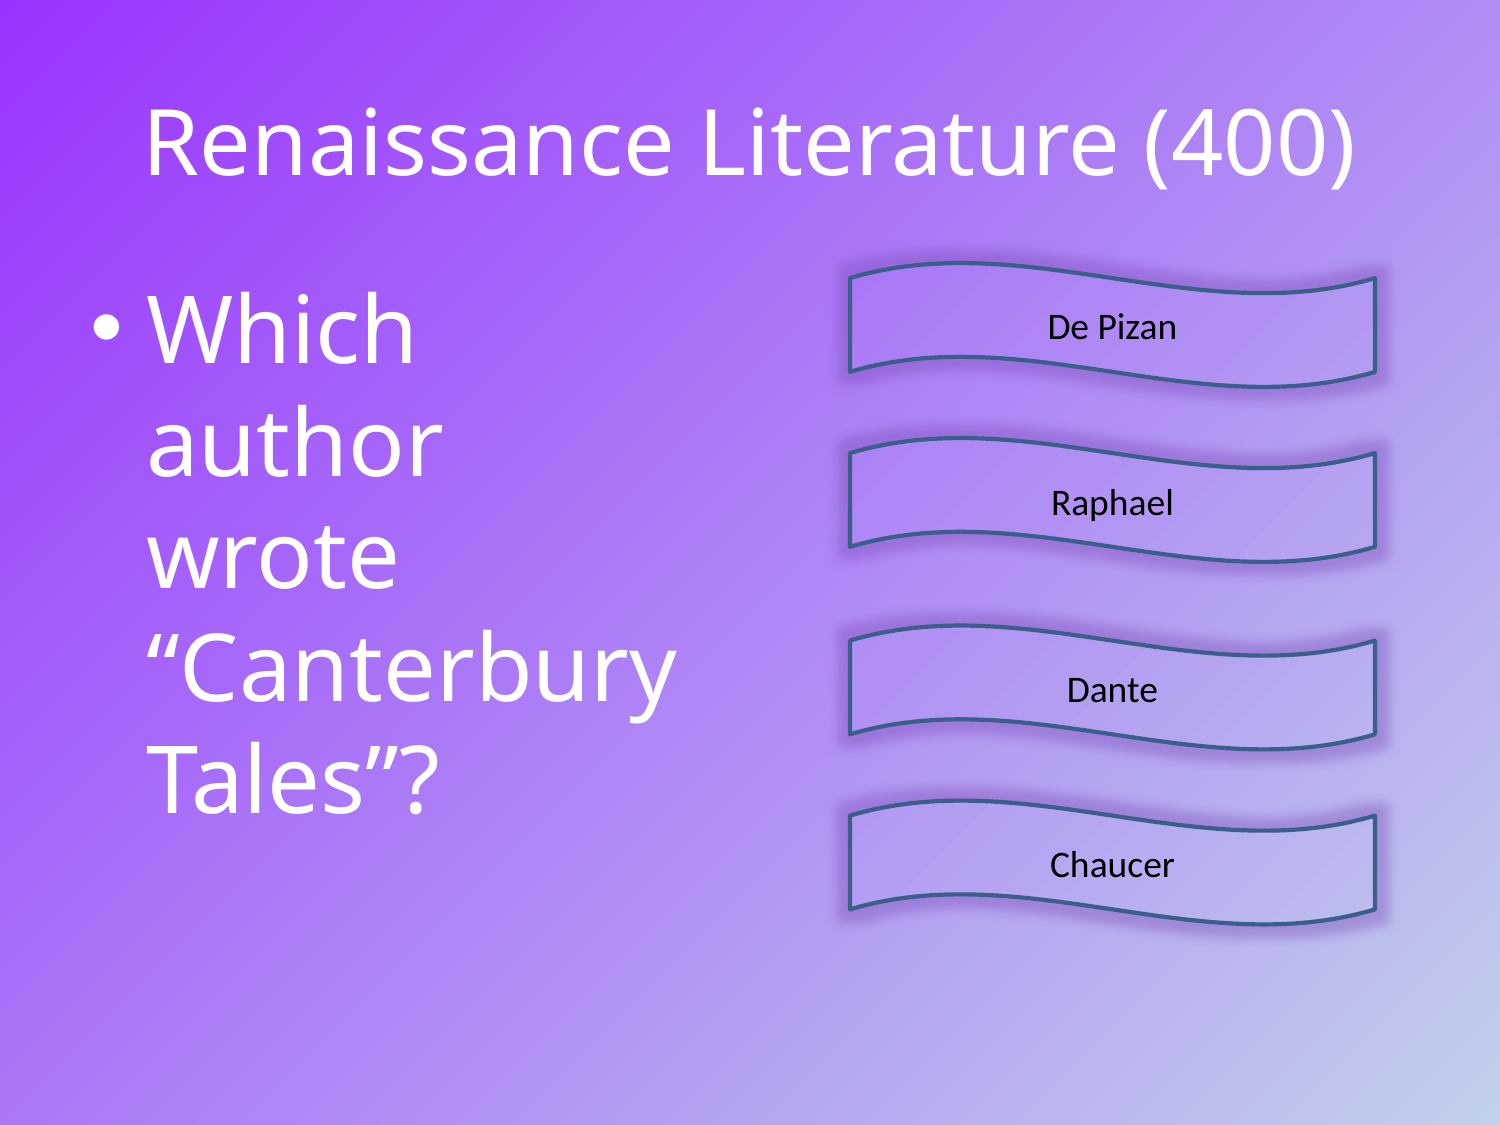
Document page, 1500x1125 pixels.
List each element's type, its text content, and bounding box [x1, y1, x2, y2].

text_box Chaucer [847, 798, 1378, 927]
text_box Dante [847, 623, 1378, 752]
list Which author wrote “Canterbury Tales”? [75, 262, 738, 1005]
text_box Raphael [847, 435, 1378, 564]
text_box De Pizan [847, 260, 1378, 390]
title Renaissance Literature (400) [75, 45, 1425, 233]
